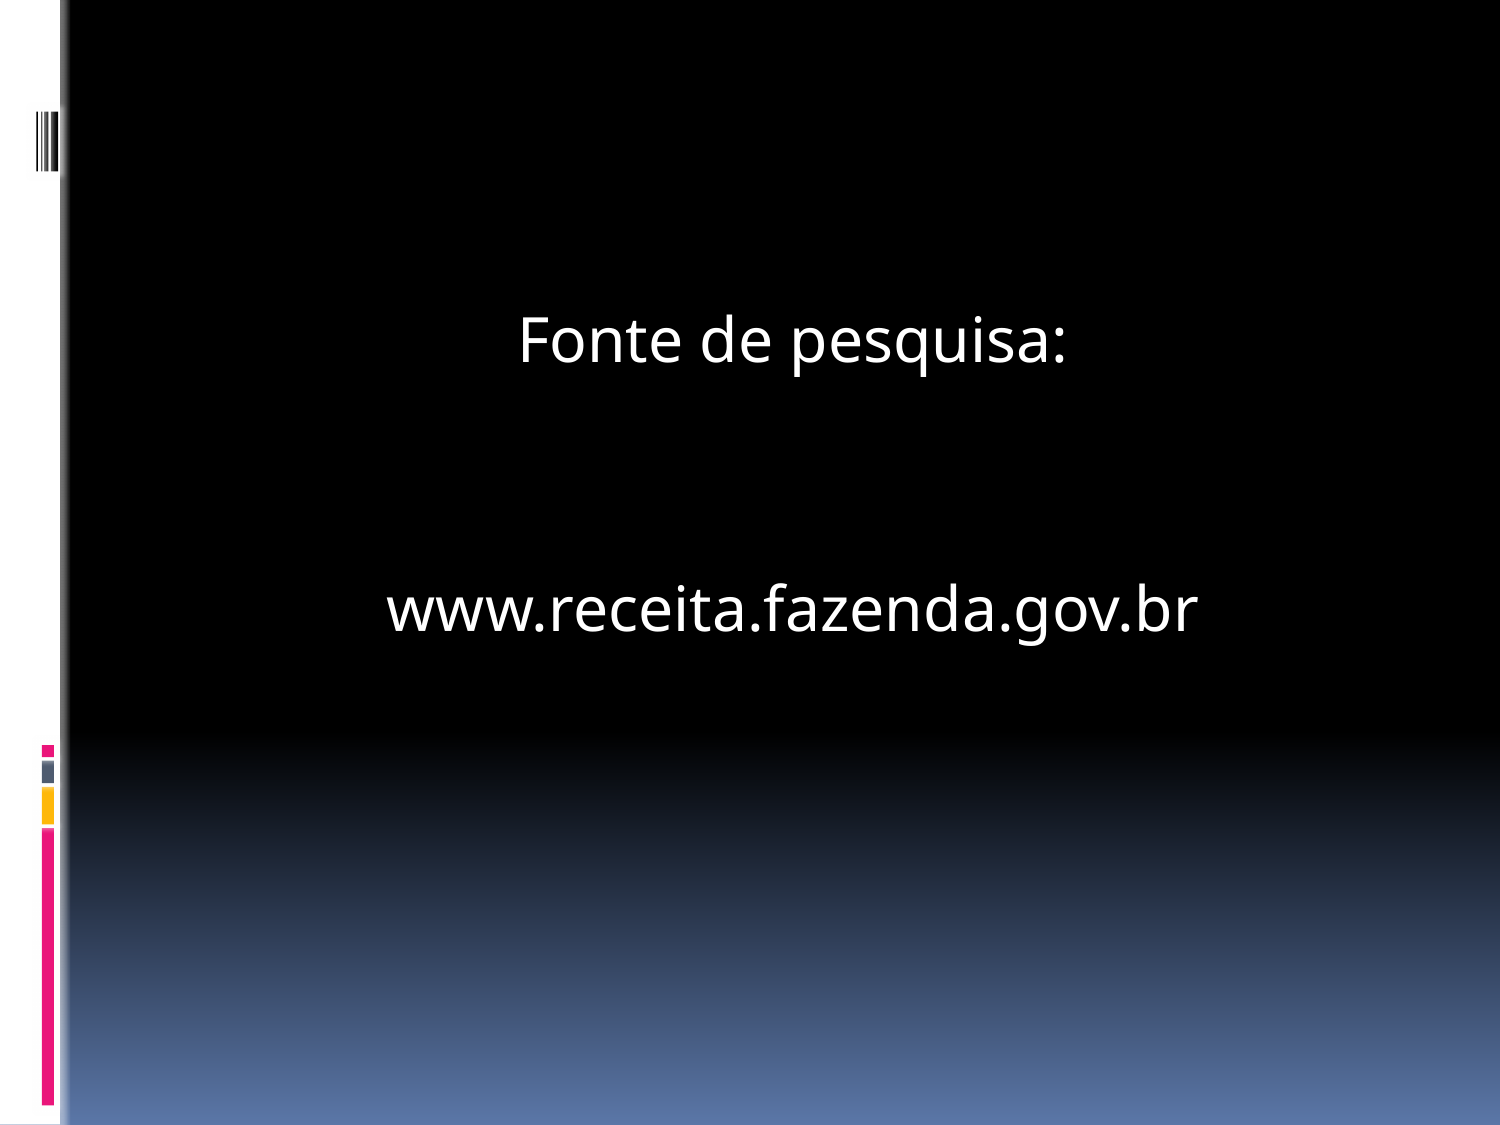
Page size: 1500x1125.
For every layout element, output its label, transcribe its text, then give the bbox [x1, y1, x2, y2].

list Fonte de pesquisa: www.receita.fazenda.gov.br [150, 292, 1425, 1043]
